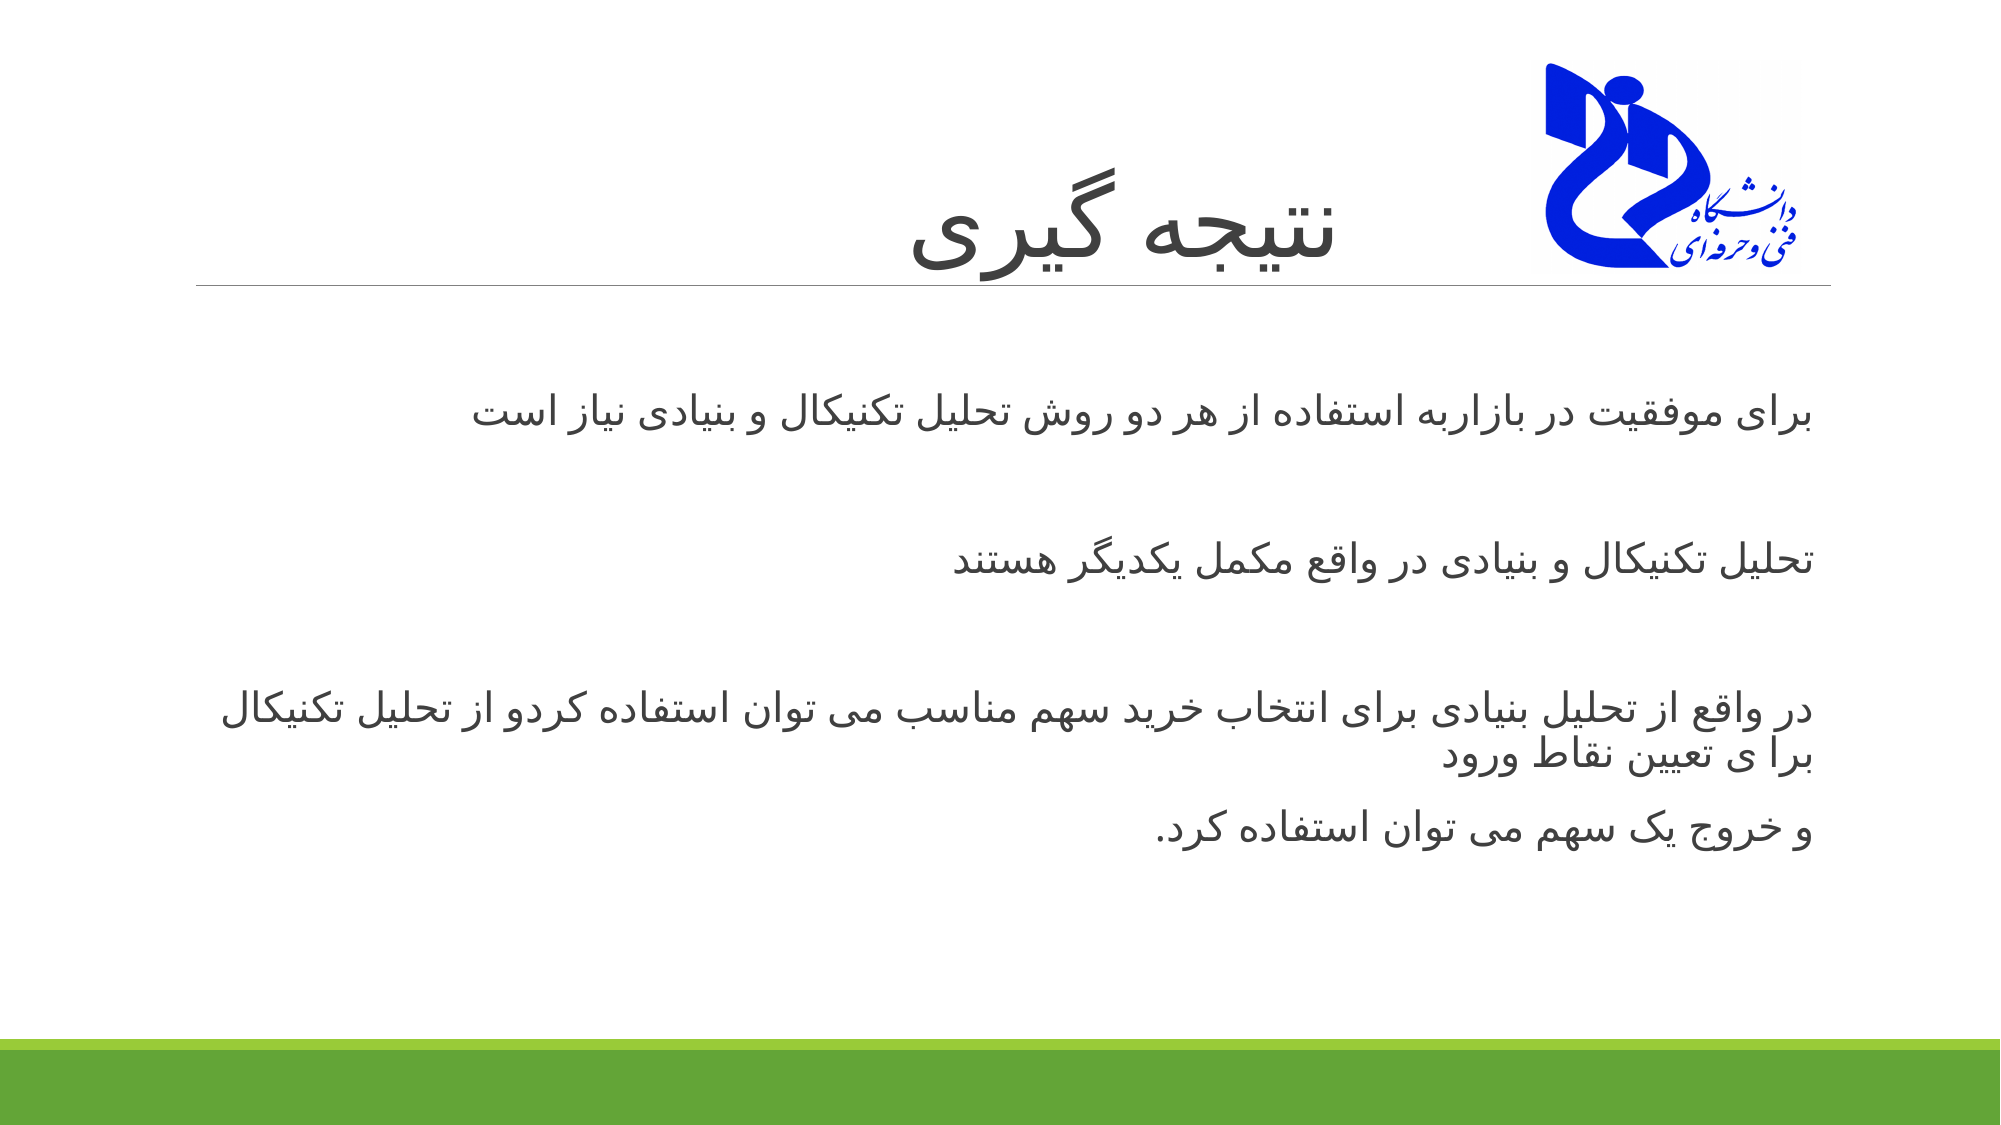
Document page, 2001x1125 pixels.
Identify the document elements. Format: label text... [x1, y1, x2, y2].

list برای موفقیت در بازاربه استفاده از هر دو روش تحلیل تکنیکال و بنیادی نیاز است تحلیل تکنیکال و بنیادی در واقع مکمل یکدیگر هستند در واقع از تحلیل بنیادی برای انتخاب خرید سهم مناسب می توان استفاده کردو از تحلیل تکنیکال برا ی تعیین نقاط ورود و خروج یک سهم می توان استفاده کرد. [180, 302, 1830, 963]
picture [1502, 48, 1831, 286]
title نتیجه گیری [180, 47, 1502, 285]
